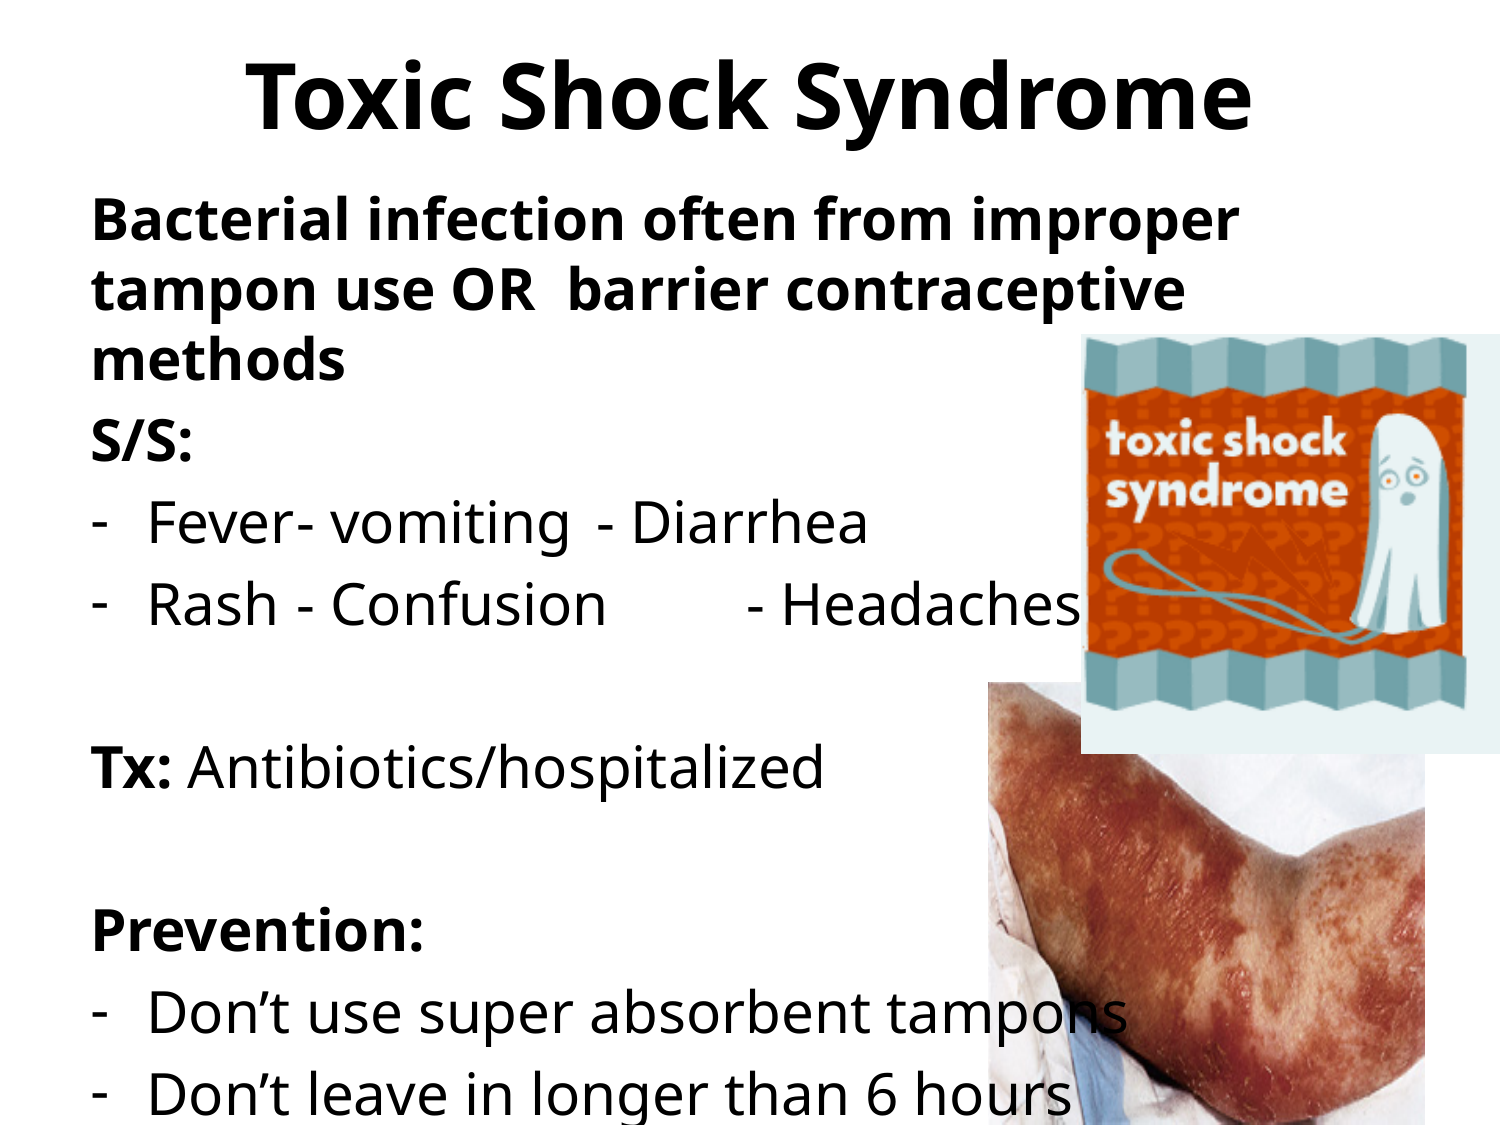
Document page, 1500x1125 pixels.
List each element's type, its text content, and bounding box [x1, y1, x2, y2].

picture [988, 334, 1500, 1125]
title Toxic Shock Syndrome [75, 0, 1425, 174]
list Bacterial infection often from improper tampon use OR barrier contraceptive methods S/S: Fever - vomiting - Diarrhea Rash - Confusion - Headaches Tx: Antibiotics/hospitalized Prevention: Don’t use super absorbent tampons Don’t leave in longer than 6 hours [75, 174, 1425, 917]
